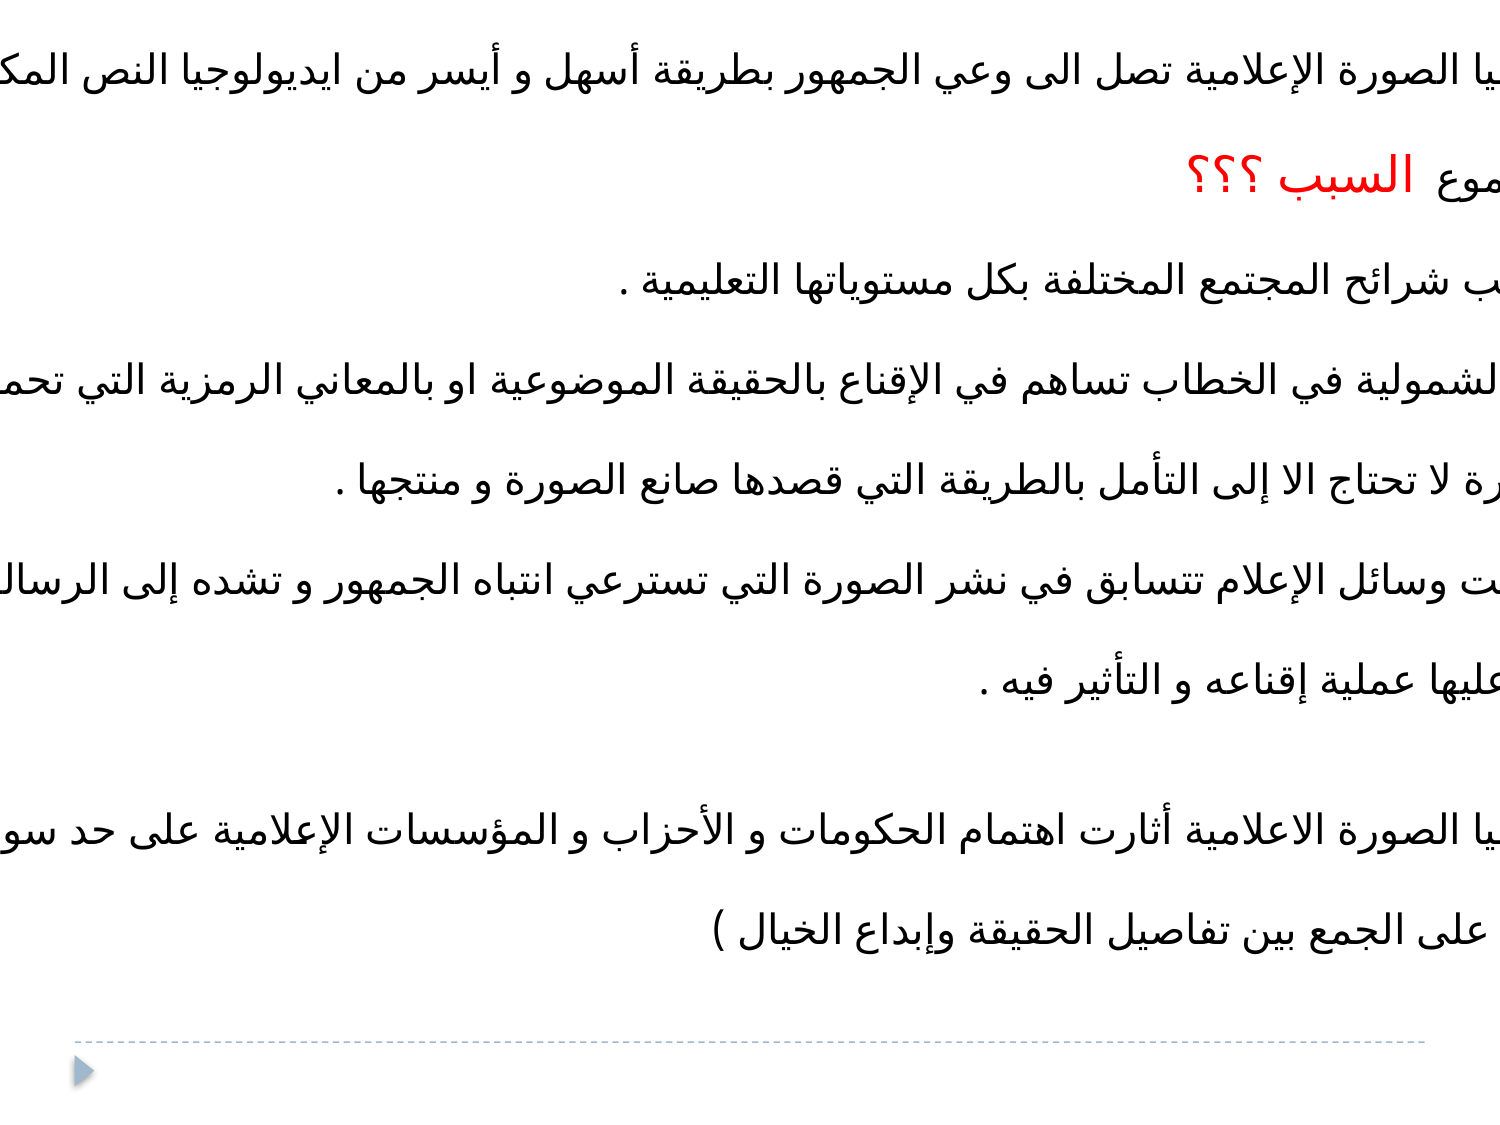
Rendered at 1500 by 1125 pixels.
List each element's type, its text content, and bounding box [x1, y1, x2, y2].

text_box أيديولوجيا الصورة الإعلامية تصل الى وعي الجمهور بطريقة أسهل و أيسر من ايديولوجيا النص المكتوب او المسموع السبب ؟؟؟ 1- تخاطب شرائح المجتمع المختلفة بكل مستوياتها التعليمية . 2- هذه الشمولية في الخطاب تساهم في الإقناع بالحقيقة الموضوعية او بالمعاني الرمزية التي تحملها . 3- الصورة لا تحتاج الا إلى التأمل بالطريقة التي قصدها صانع الصورة و منتجها . 4- أصبحت وسائل الإعلام تتسابق في نشر الصورة التي تسترعي انتباه الجمهور و تشده إلى الرسالة الإعلامية لتسهل عليها عملية إقناعه و التأثير فيه . أيديولوجيا الصورة الاعلامية أثارت اهتمام الحكومات و الأحزاب و المؤسسات الإعلامية على حد سواء ( القدرة على الجمع بين تفاصيل الحقيقة وإبداع الخيال ) [0, 35, 1500, 961]
